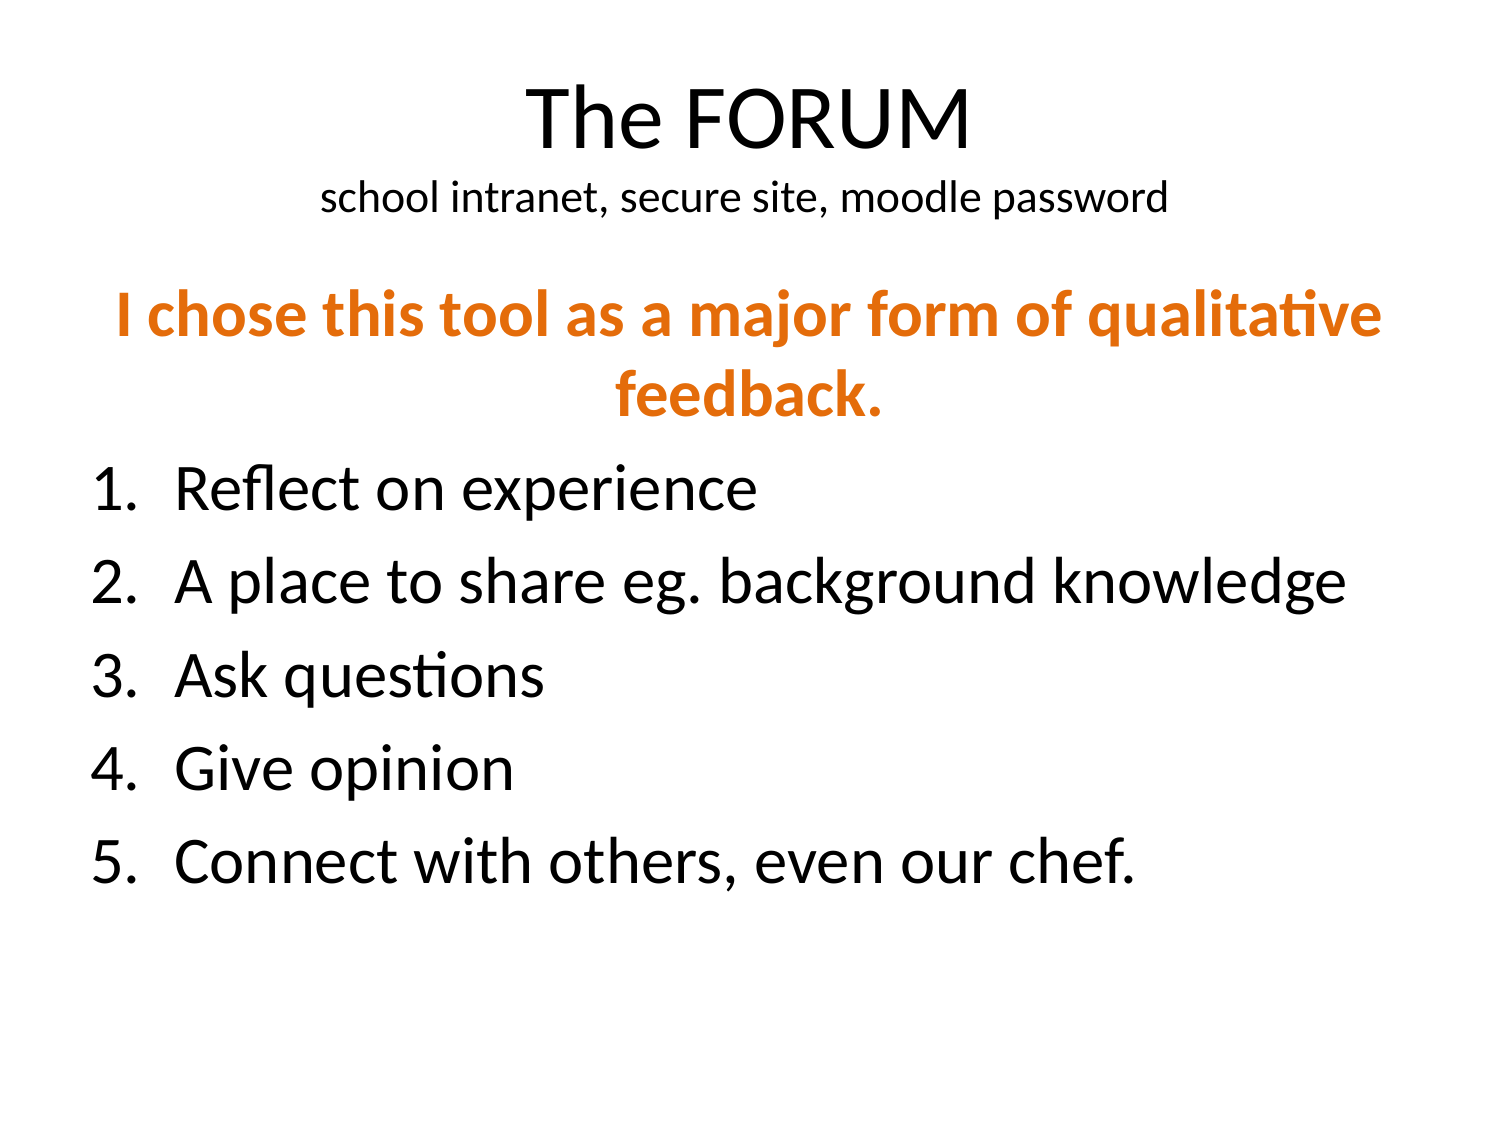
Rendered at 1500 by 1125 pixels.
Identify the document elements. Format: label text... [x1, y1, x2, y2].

title The FORUM school intranet, secure site, moodle password [75, 45, 1425, 233]
list I chose this tool as a major form of qualitative feedback. Reflect on experience A place to share eg. background knowledge Ask questions Give opinion Connect with others, even our chef. [75, 262, 1425, 1005]
